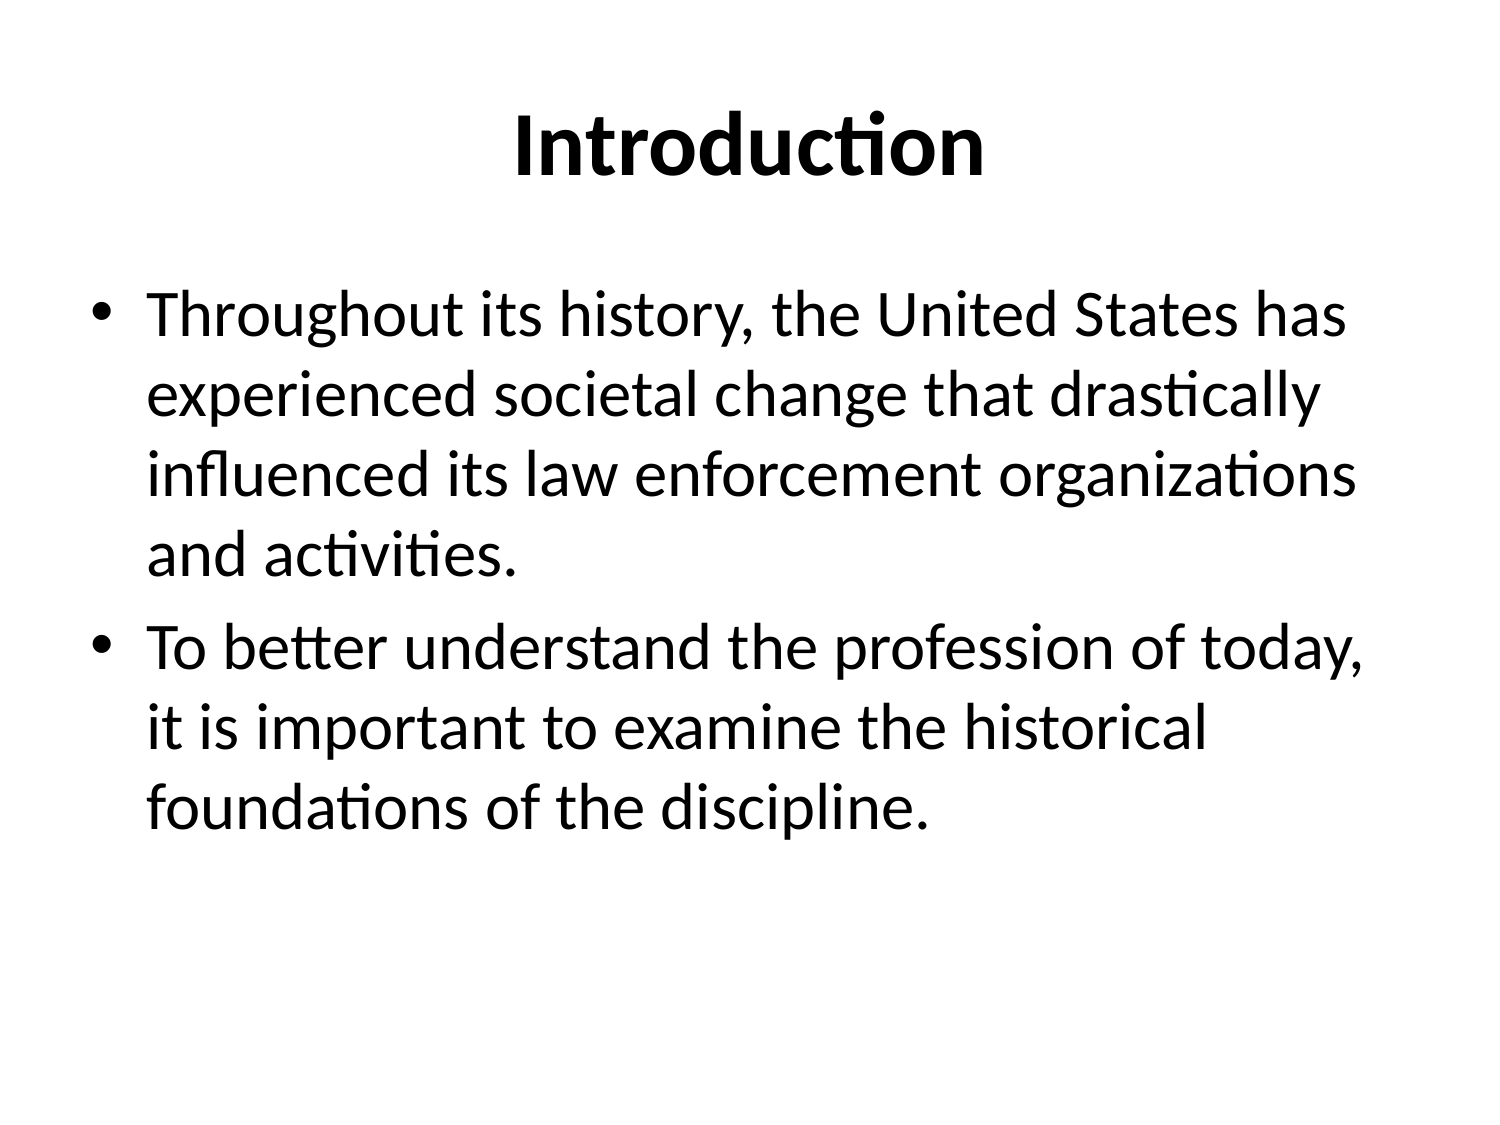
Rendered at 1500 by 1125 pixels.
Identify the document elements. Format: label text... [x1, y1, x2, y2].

title Introduction [75, 45, 1425, 233]
list Throughout its history, the United States has experienced societal change that drastically influenced its law enforcement organizations and activities. To better understand the profession of today, it is important to examine the historical foundations of the discipline. [75, 262, 1425, 1005]
